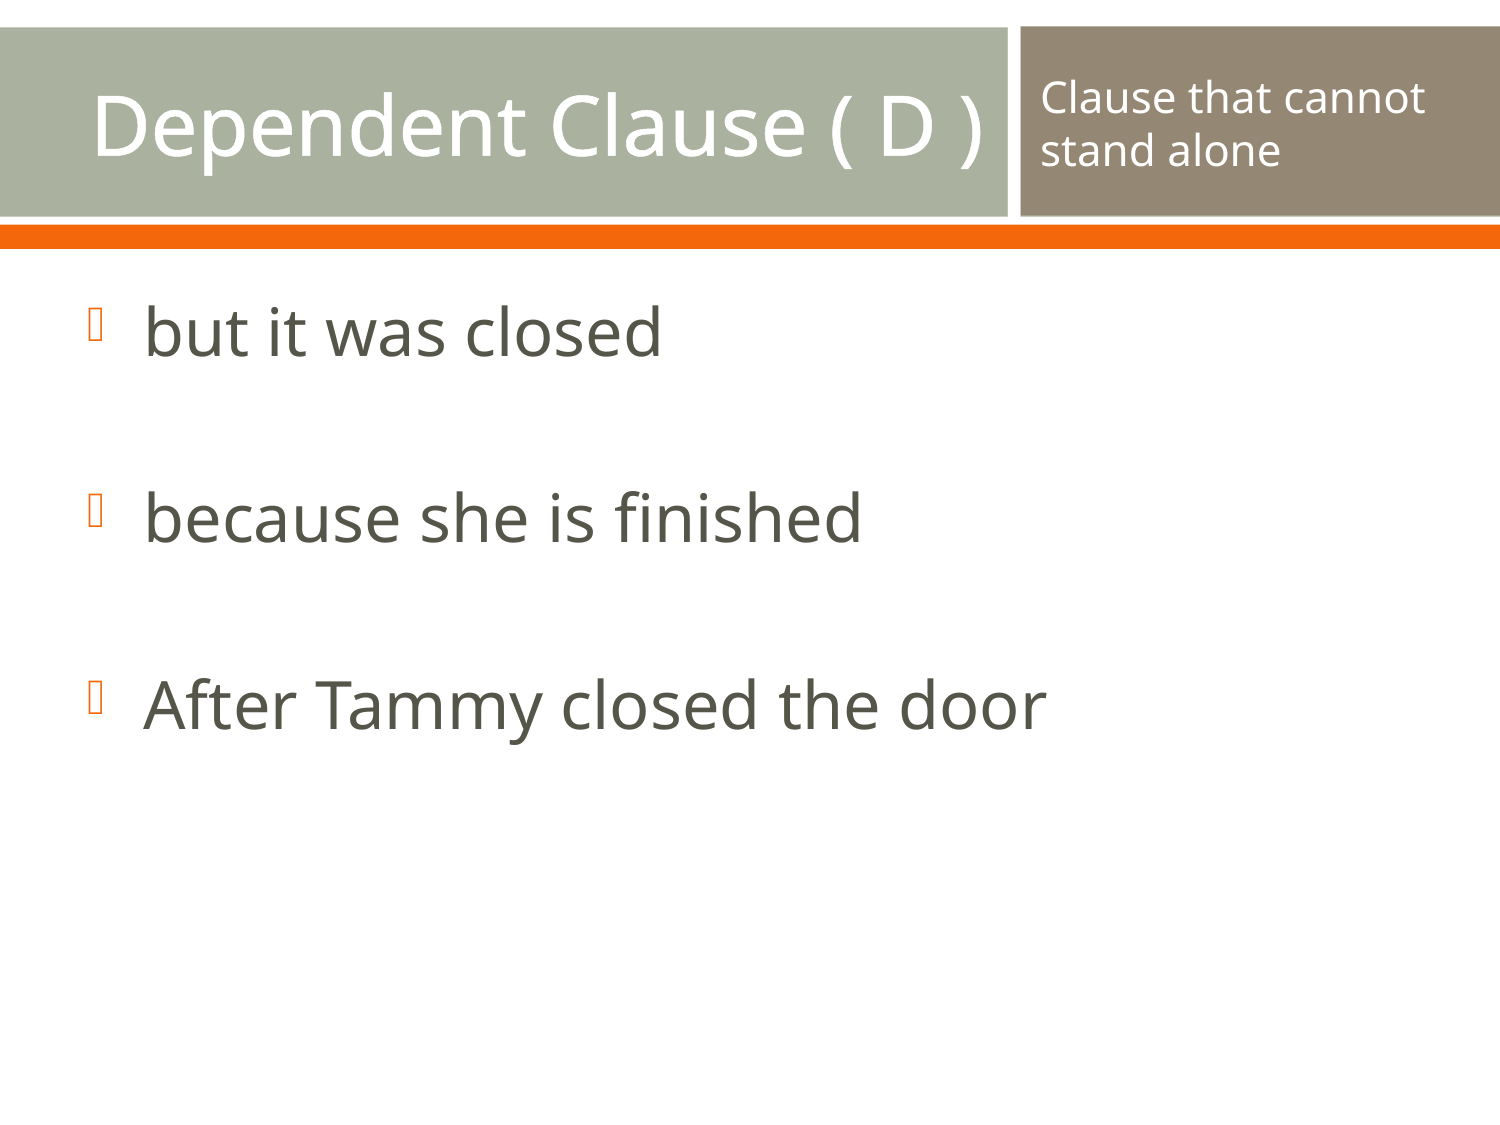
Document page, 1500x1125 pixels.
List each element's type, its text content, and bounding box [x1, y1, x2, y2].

list Clause that cannot stand alone [1025, 45, 1475, 200]
list but it was closed because she is finished After Tammy closed the door [71, 281, 1425, 1026]
title Dependent Clause ( D ) [75, 44, 1000, 200]
